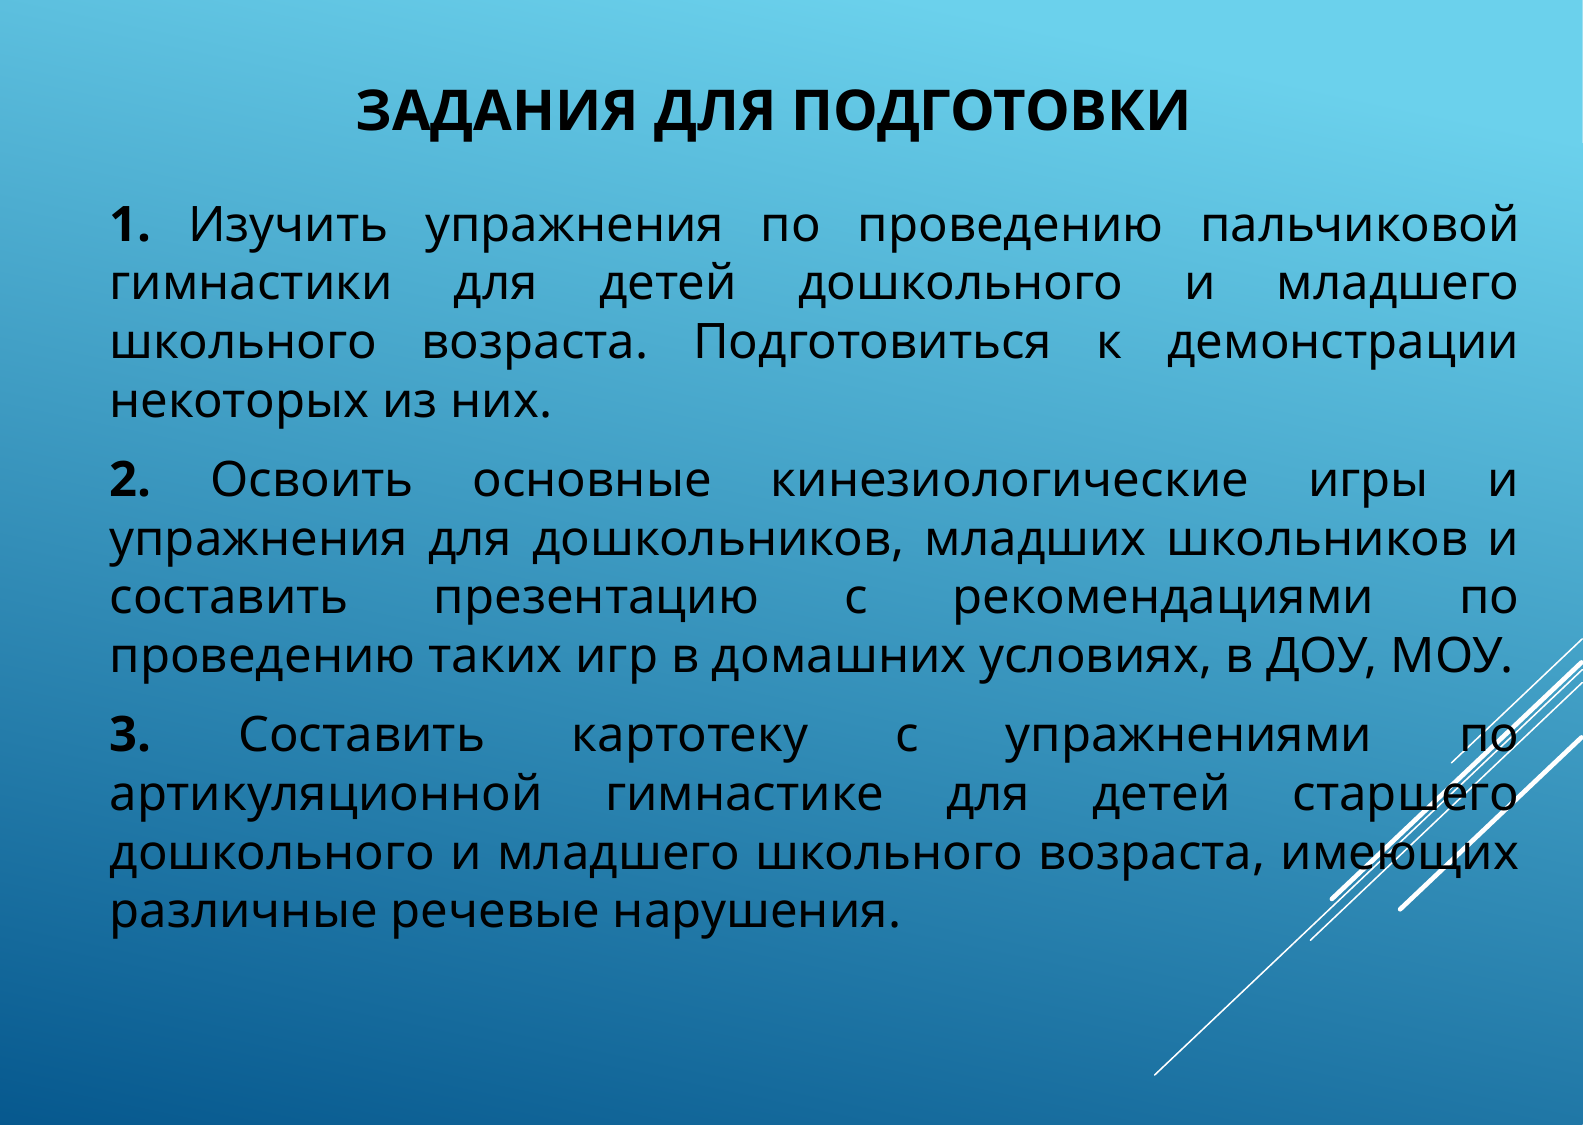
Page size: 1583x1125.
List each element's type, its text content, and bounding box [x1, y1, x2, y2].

title Задания для подготовки [70, 30, 1477, 185]
list 1. Изучить упражнения по проведению пальчиковой гимнастики для детей дошкольного и младшего школьного возраста. Подготовиться к демонстрации некоторых из них. 2. Освоить основные кинезиологические игры и упражнения для дошкольников, младших школьников и составить презентацию с рекомендациями по проведению таких игр в домашних условиях, в ДОУ, МОУ. 3. Составить картотеку с упражнениями по артикуляционной гимнастике для детей старшего дошкольного и младшего школьного возраста, имеющих различные речевые нарушения. [94, 184, 1536, 1004]
